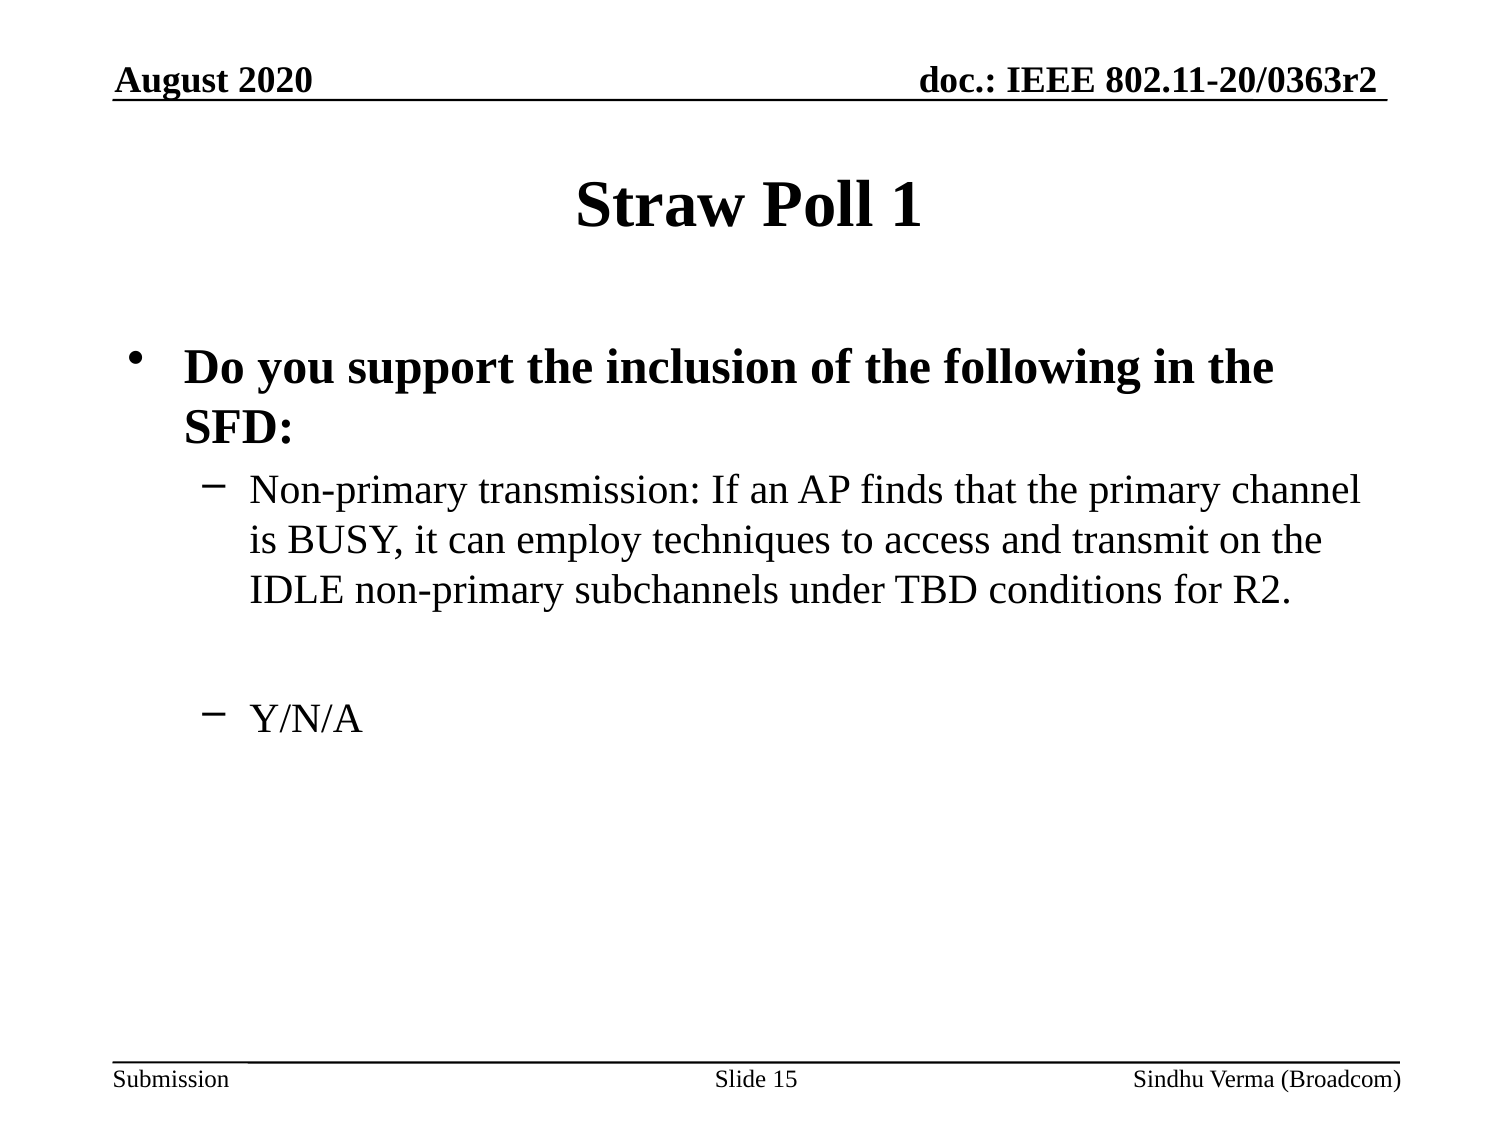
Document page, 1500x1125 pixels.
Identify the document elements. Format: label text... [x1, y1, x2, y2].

slide_number Slide 15 [712, 1061, 800, 1093]
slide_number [114, 54, 316, 101]
list Do you support the inclusion of the following in the SFD: Non-primary transmission: If an AP finds that the primary channel is BUSY, it can employ techniques to access and transmit on the IDLE non-primary subchannels under TBD conditions for R2. Y/N/A [112, 326, 1388, 1002]
footer Sindhu Verma (Broadcom) [1129, 1061, 1402, 1093]
title Straw Poll 1 [112, 112, 1388, 288]
